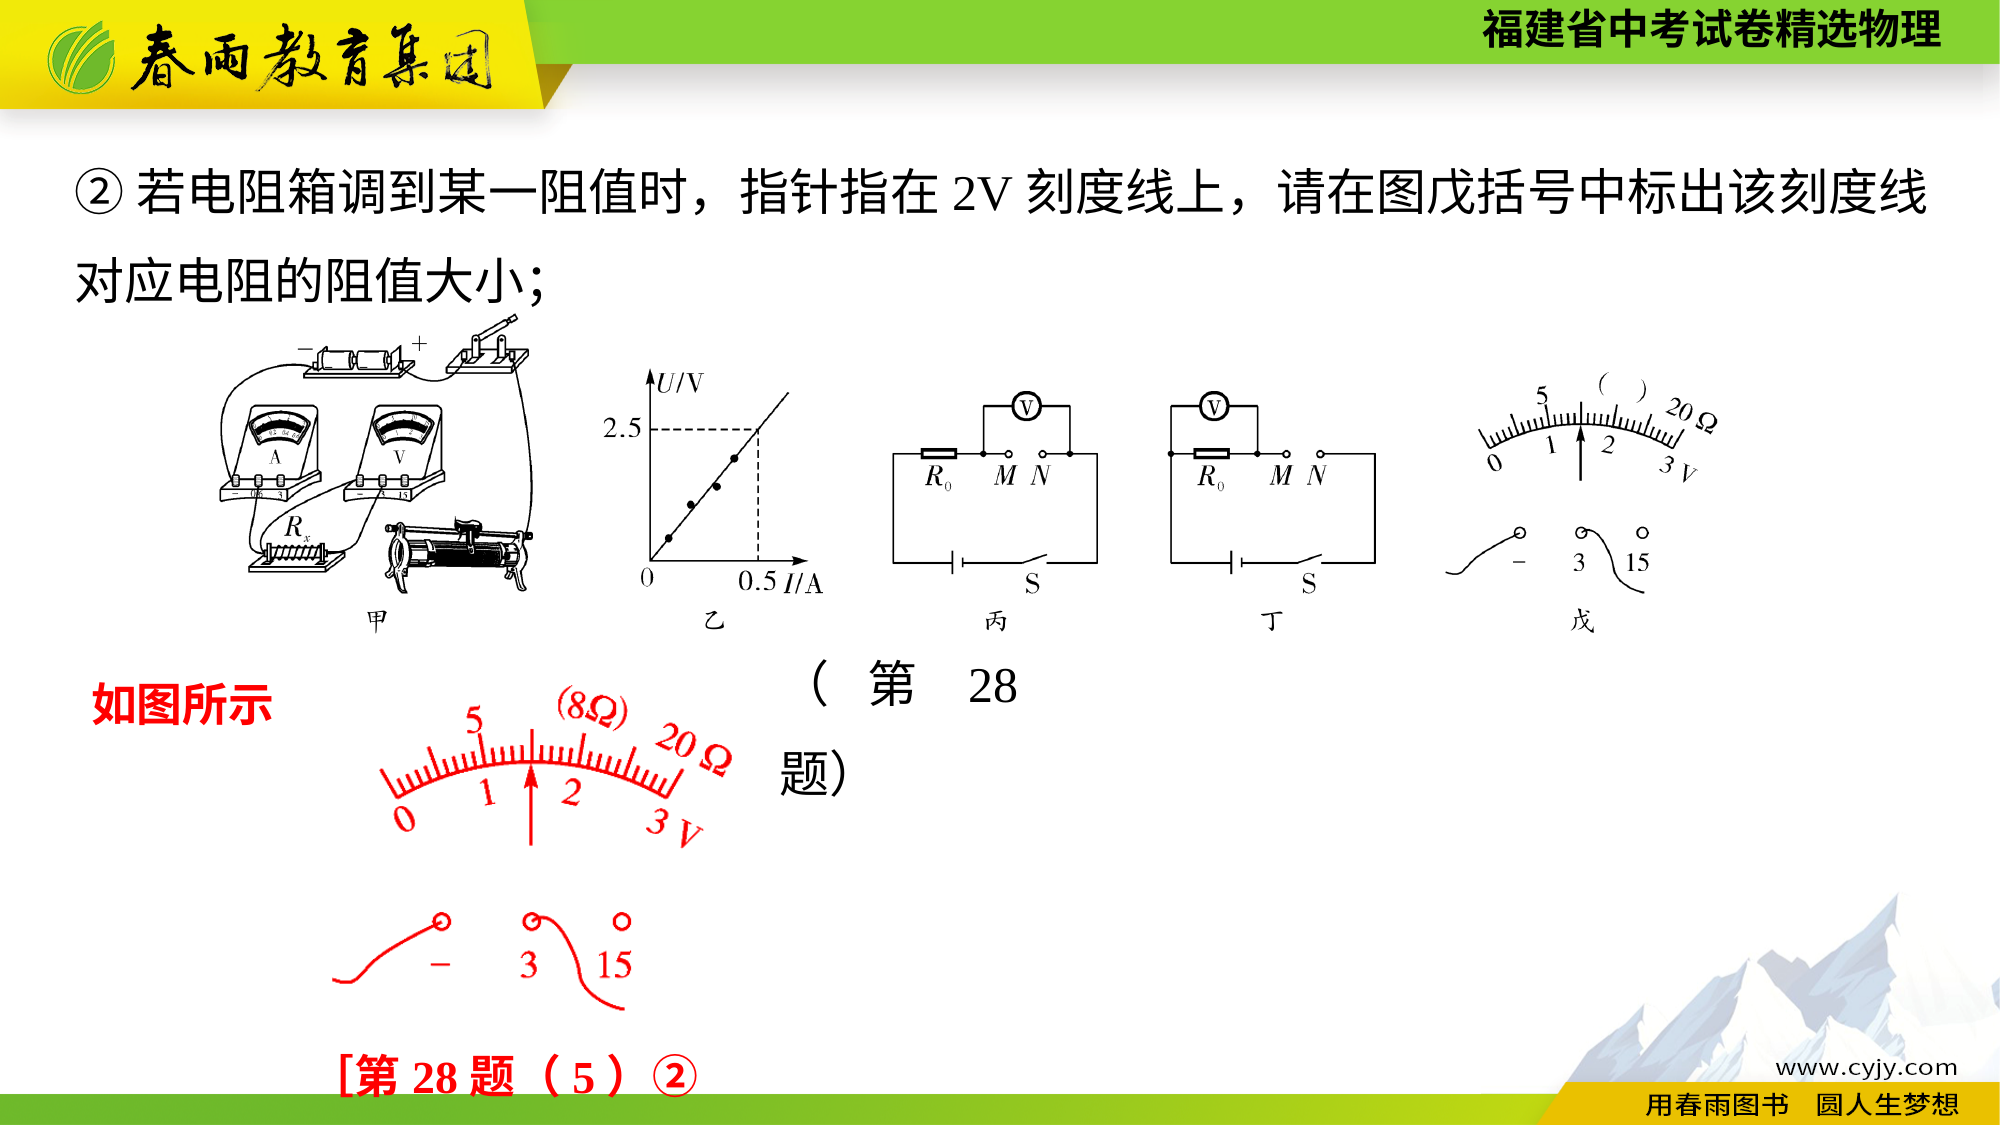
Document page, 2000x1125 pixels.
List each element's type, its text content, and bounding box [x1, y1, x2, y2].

text_box （第28题） [765, 654, 1045, 720]
picture [0, 0, 2000, 1125]
text_box ［第28题（5）②］ [294, 1022, 714, 1110]
list ②若电阻箱调到某一阻值时，指针指在2V刻度线上，请在图戊括号中标出该刻度线对应电阻的阻值大小； [59, 122, 1944, 308]
text_box 如图所示 [76, 640, 289, 738]
